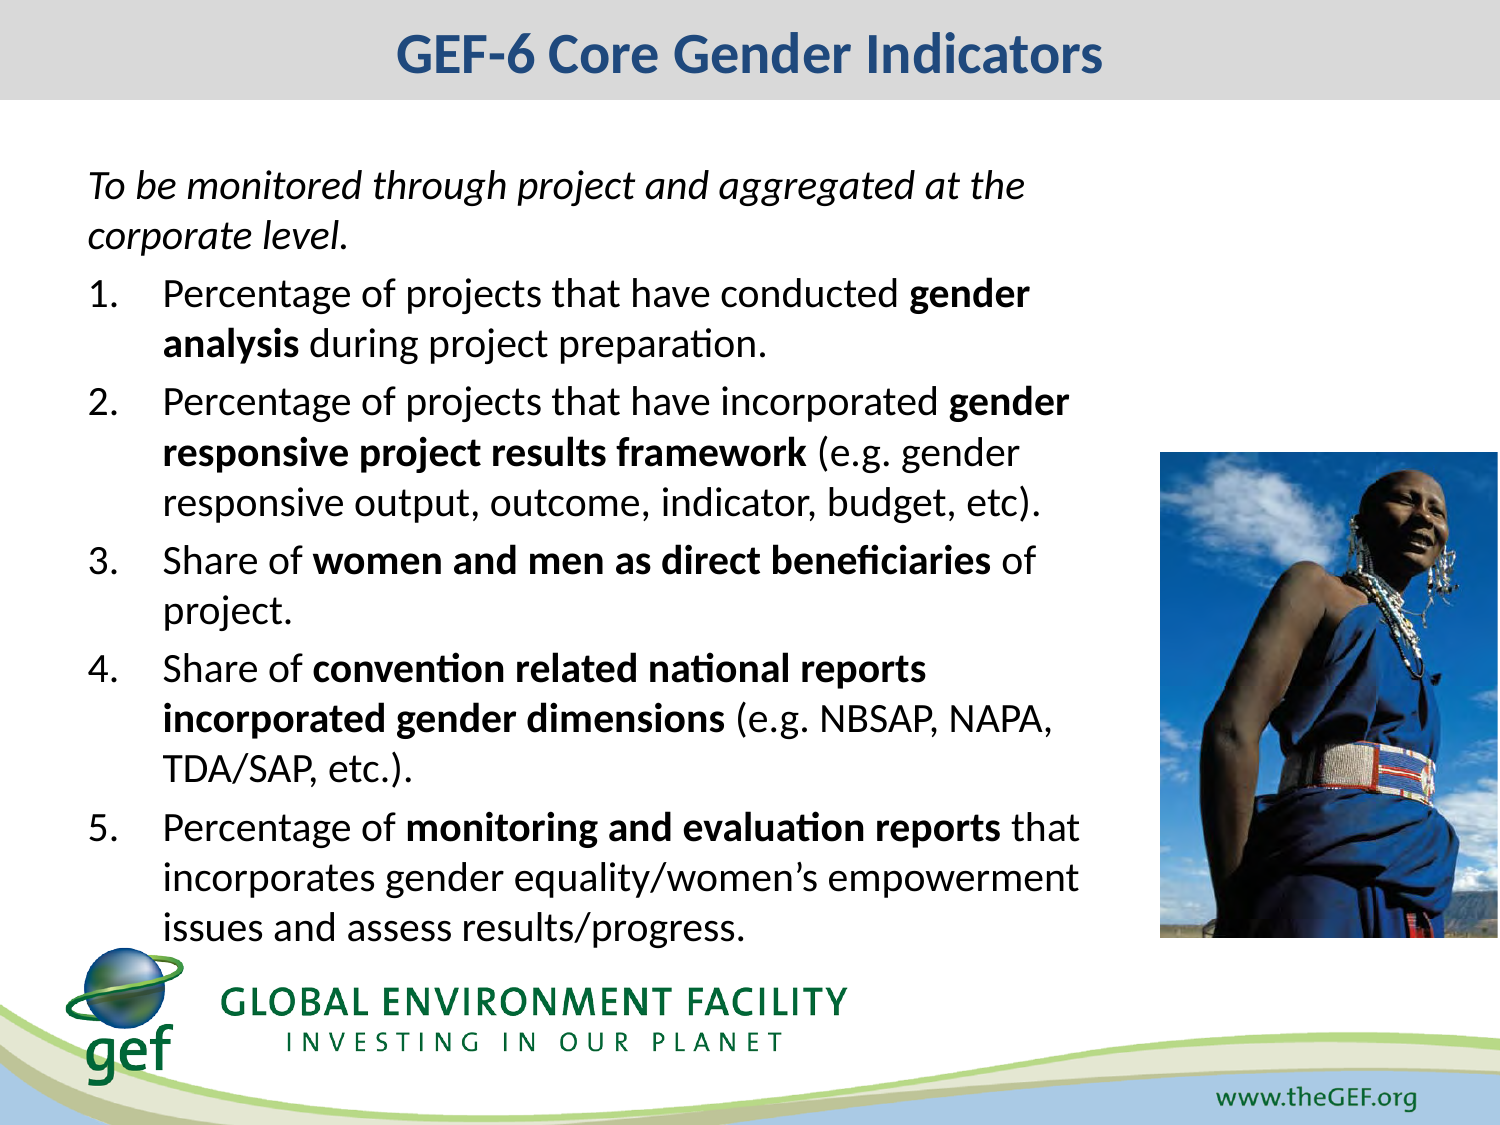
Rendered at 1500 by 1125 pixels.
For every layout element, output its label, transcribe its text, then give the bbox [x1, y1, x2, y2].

list To be monitored through project and aggregated at the corporate level. Percentage of projects that have conducted gender analysis during project preparation. Percentage of projects that have incorporated gender responsive project results framework (e.g. gender responsive output, outcome, indicator, budget, etc). Share of women and men as direct beneficiaries of project. Share of convention related national reports incorporated gender dimensions (e.g. NBSAP, NAPA, TDA/SAP, etc.). Percentage of monitoring and evaluation reports that incorporates gender equality/women’s empowerment issues and assess results/progress. [72, 149, 1161, 926]
picture [0, 452, 1500, 1125]
title GEF-6 Core Gender Indicators [0, 0, 1500, 101]
